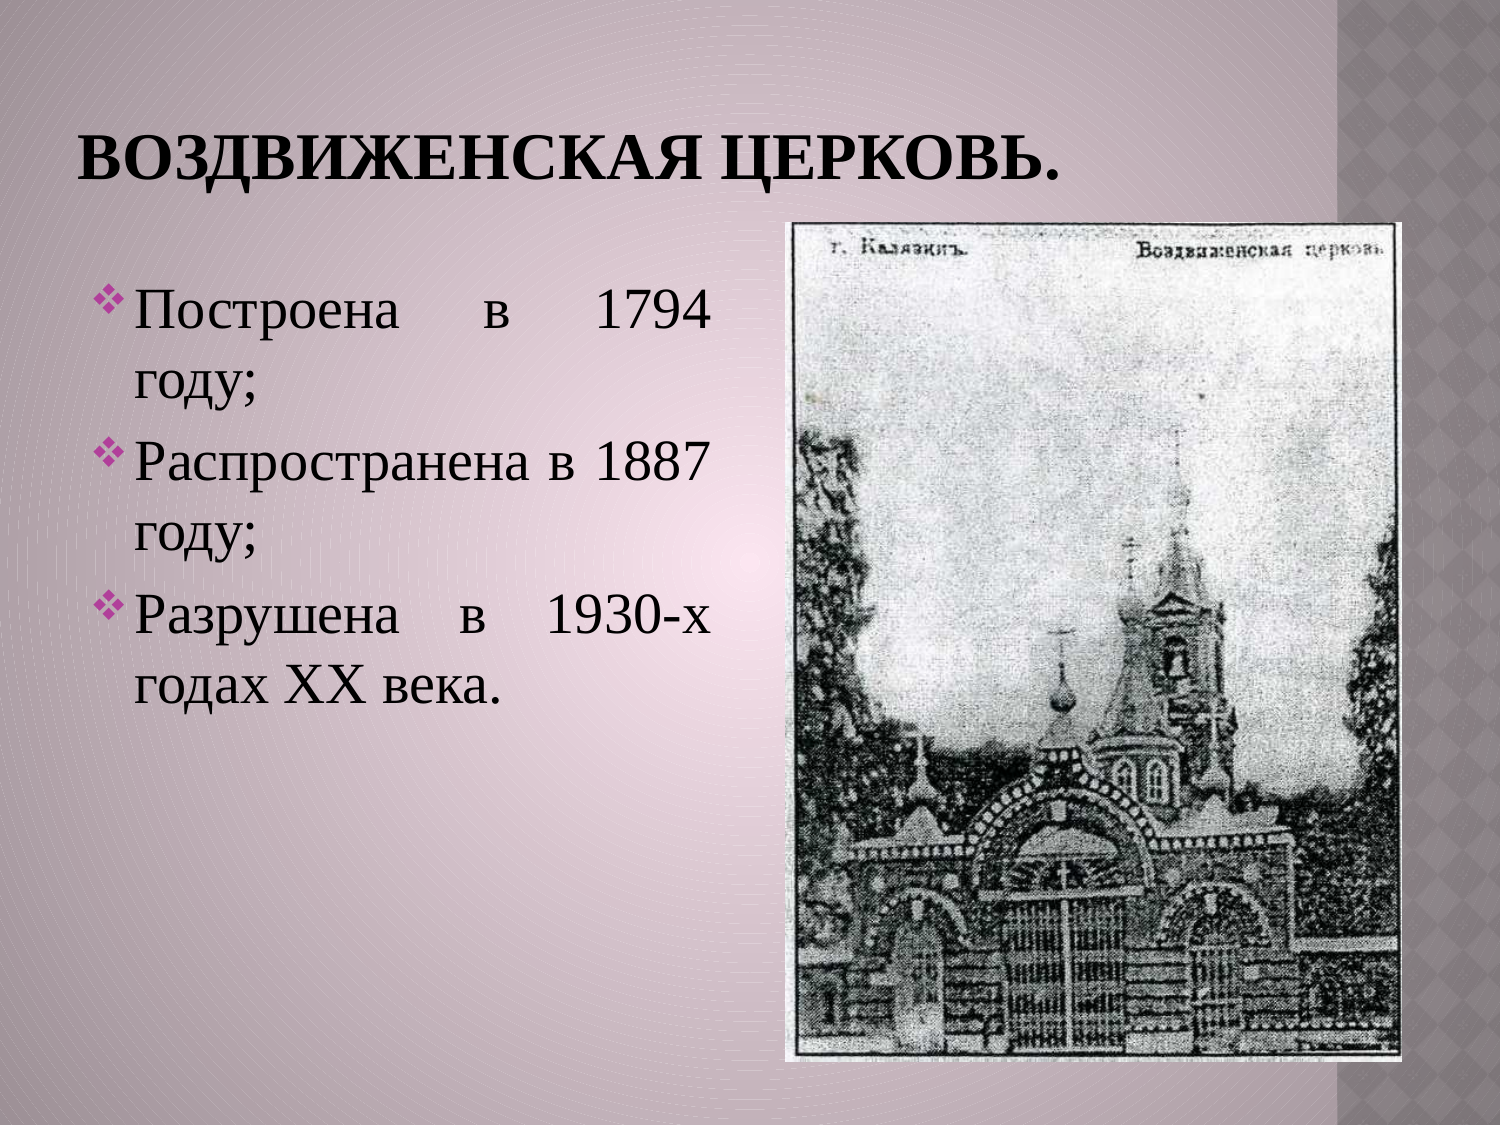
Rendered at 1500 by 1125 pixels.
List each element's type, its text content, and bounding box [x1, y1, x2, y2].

picture [784, 222, 1402, 1063]
title Воздвиженская церковь. [70, 70, 1259, 194]
list Построена в 1794 году; Распространена в 1887 году; Разрушена в 1930-х годах XX века. [75, 262, 727, 1005]
